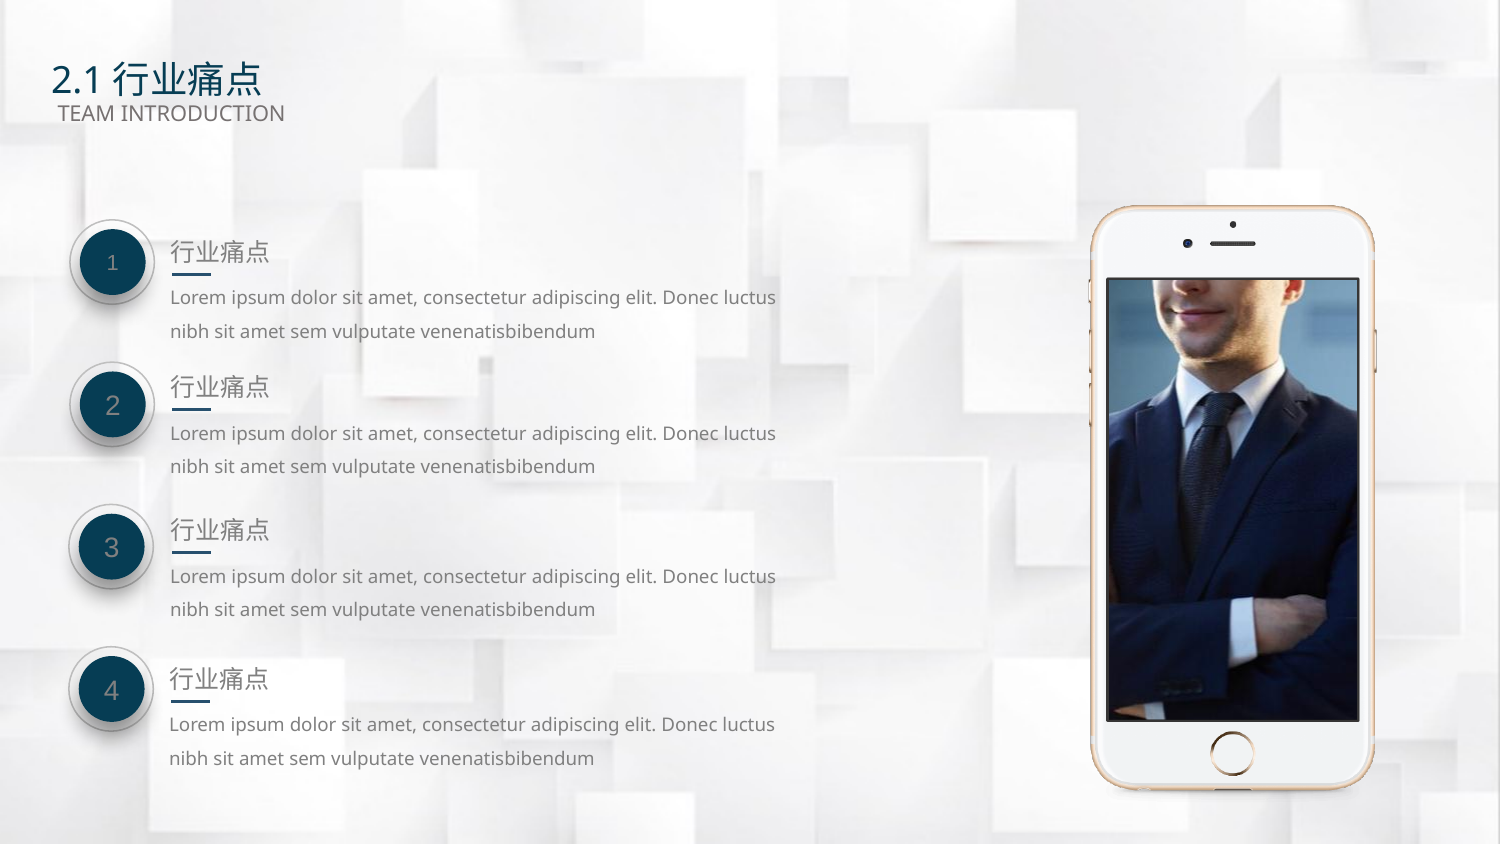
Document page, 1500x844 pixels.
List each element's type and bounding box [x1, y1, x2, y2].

text_box [69, 219, 826, 348]
text_box [57, 44, 302, 134]
text_box [68, 646, 825, 775]
text_box [69, 362, 826, 483]
text_box [68, 504, 826, 626]
picture [0, 0, 1500, 844]
